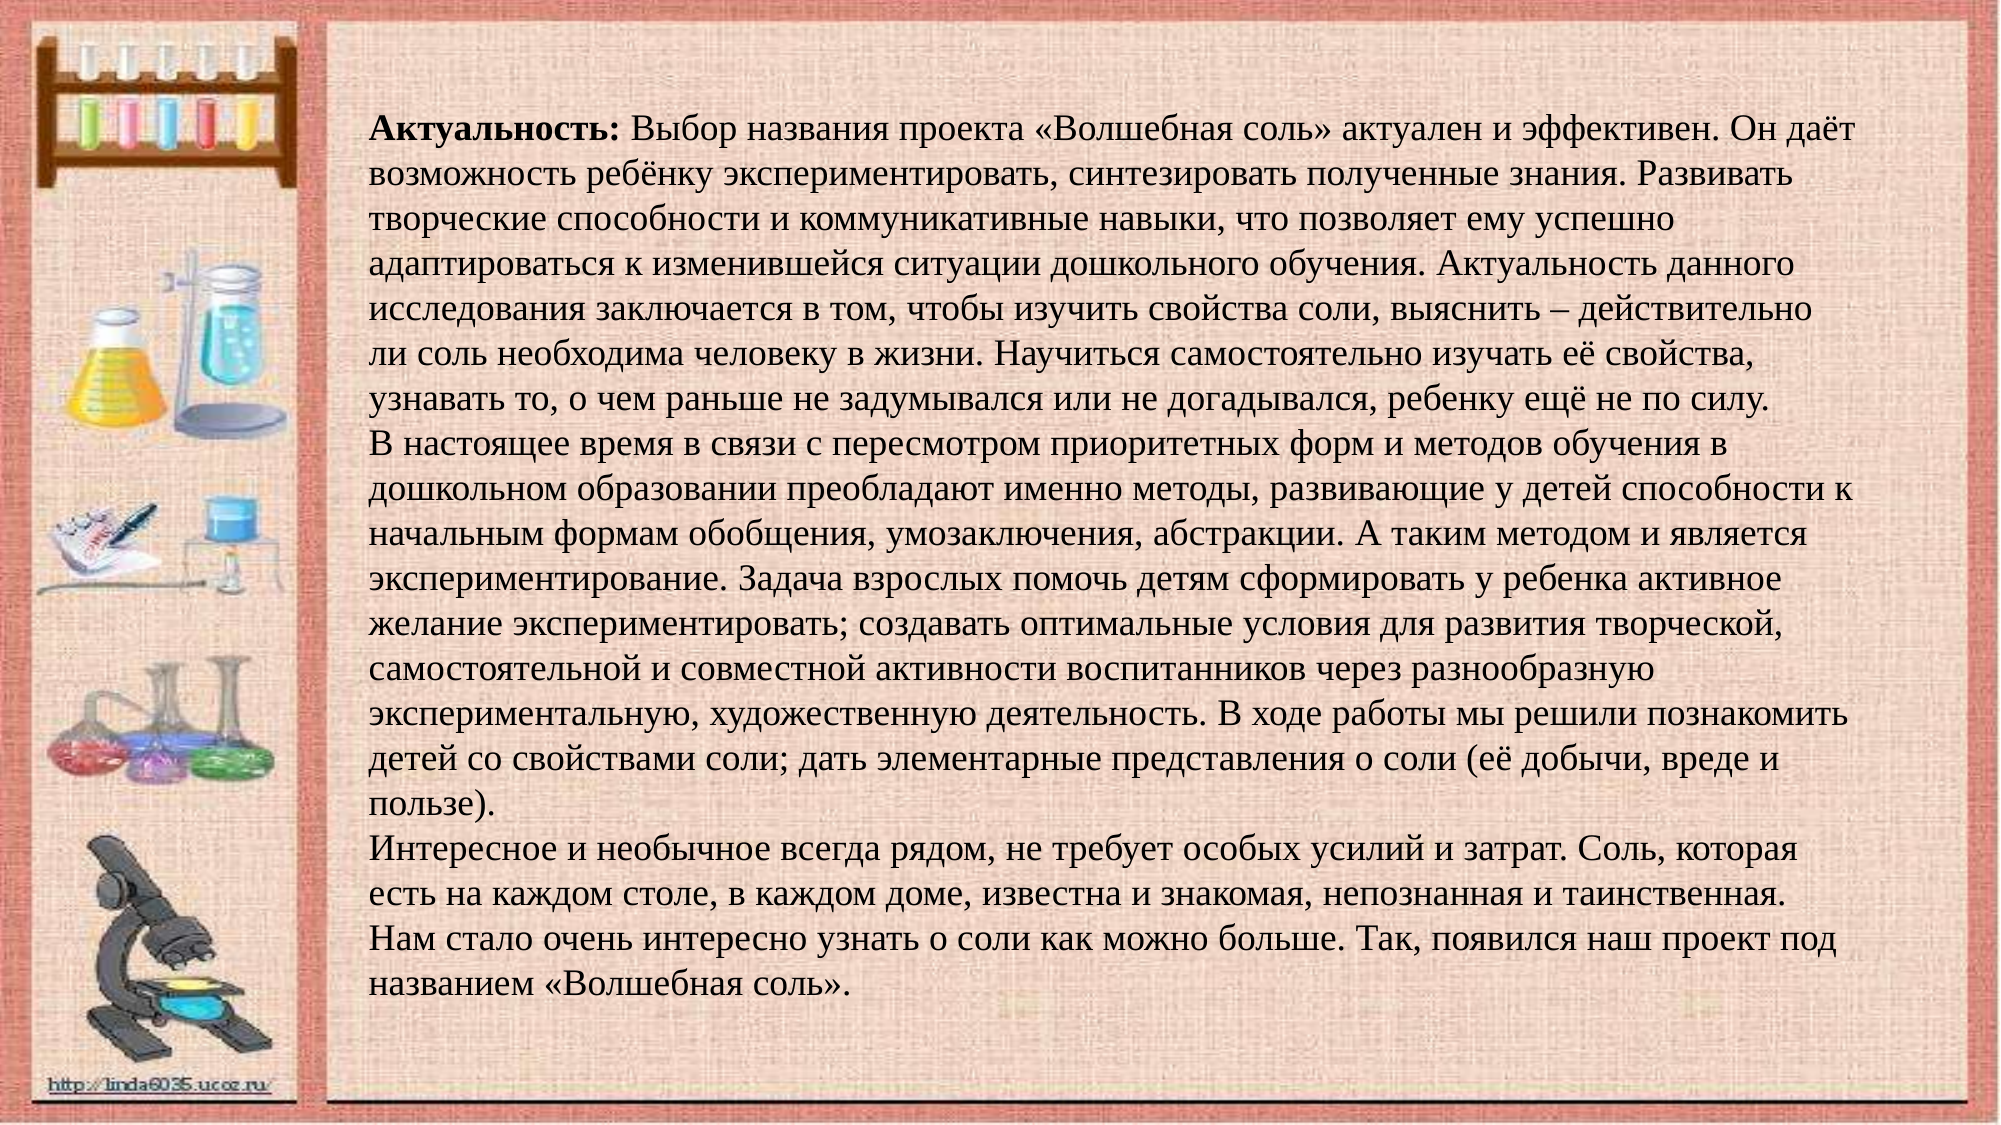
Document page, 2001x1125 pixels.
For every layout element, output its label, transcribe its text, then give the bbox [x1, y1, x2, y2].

picture [0, 0, 2001, 1125]
title Актуальность: Выбор названия проекта «Волшебная соль» актуален и эффективен. Он даёт возможность ребёнку экспериментировать, синтезировать полученные знания. Развивать творческие способности и коммуникативные навыки, что позволяет ему успешно адаптироваться к изменившейся ситуации дошкольного обучения. Актуальность данного исследования заключается в том, чтобы изучить свойства соли, выяснить – действительно ли соль необходима человеку в жизни. Научиться самостоятельно изучать её свойства, узнавать то, о чем раньше не задумывался или не догадывался, ребенку ещё не по силу. В настоящее время в связи с пересмотром приоритетных форм и методов обучения в дошкольном образовании преобладают именно методы, развивающие у детей способности к начальным формам обобщения, умозаключения, абстракции. А таким методом и является экспериментирование. Задача взрослых помочь детям сформировать у ребенка активное желание экспериментировать; создавать оптимальные условия для развития творческой, самостоятельной и совместной активности воспитанников через разнообразную экспериментальную, художественную деятельность. В ходе работы мы решили познакомить детей со свойствами соли; дать элементарные представления о соли (её добычи, вреде и пользе). Интересное и необычное всегда рядом, не требует особых усилий и затрат. Соль, которая есть на каждом столе, в каждом доме, известна и знакомая, непознанная и таинственная. Нам стало очень интересно узнать о соли как можно больше. Так, появился наш проект под названием «Волшебная соль». [353, 59, 1878, 1047]
